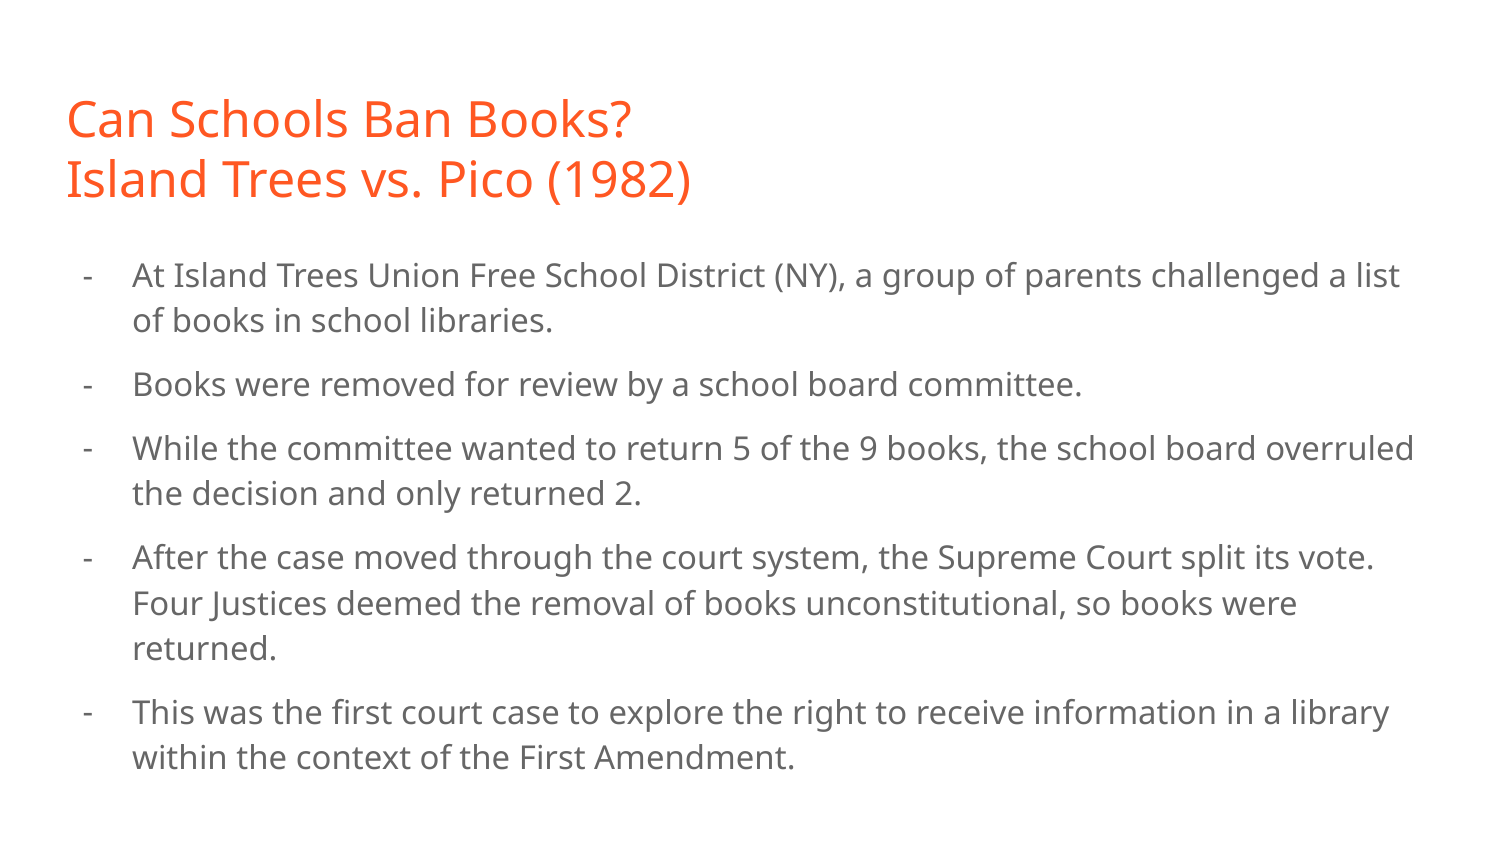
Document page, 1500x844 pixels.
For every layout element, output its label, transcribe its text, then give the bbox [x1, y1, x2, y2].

title Can Schools Ban Books? Island Trees vs. Pico (1982) [51, 72, 1449, 167]
list At Island Trees Union Free School District (NY), a group of parents challenged a list of books in school libraries. Books were removed for review by a school board committee. While the committee wanted to return 5 of the 9 books, the school board overruled the decision and only returned 2. After the case moved through the court system, the Supreme Court split its vote. Four Justices deemed the removal of books unconstitutional, so books were returned. This was the first court case to explore the right to receive information in a library within the context of the First Amendment. [51, 233, 1449, 795]
